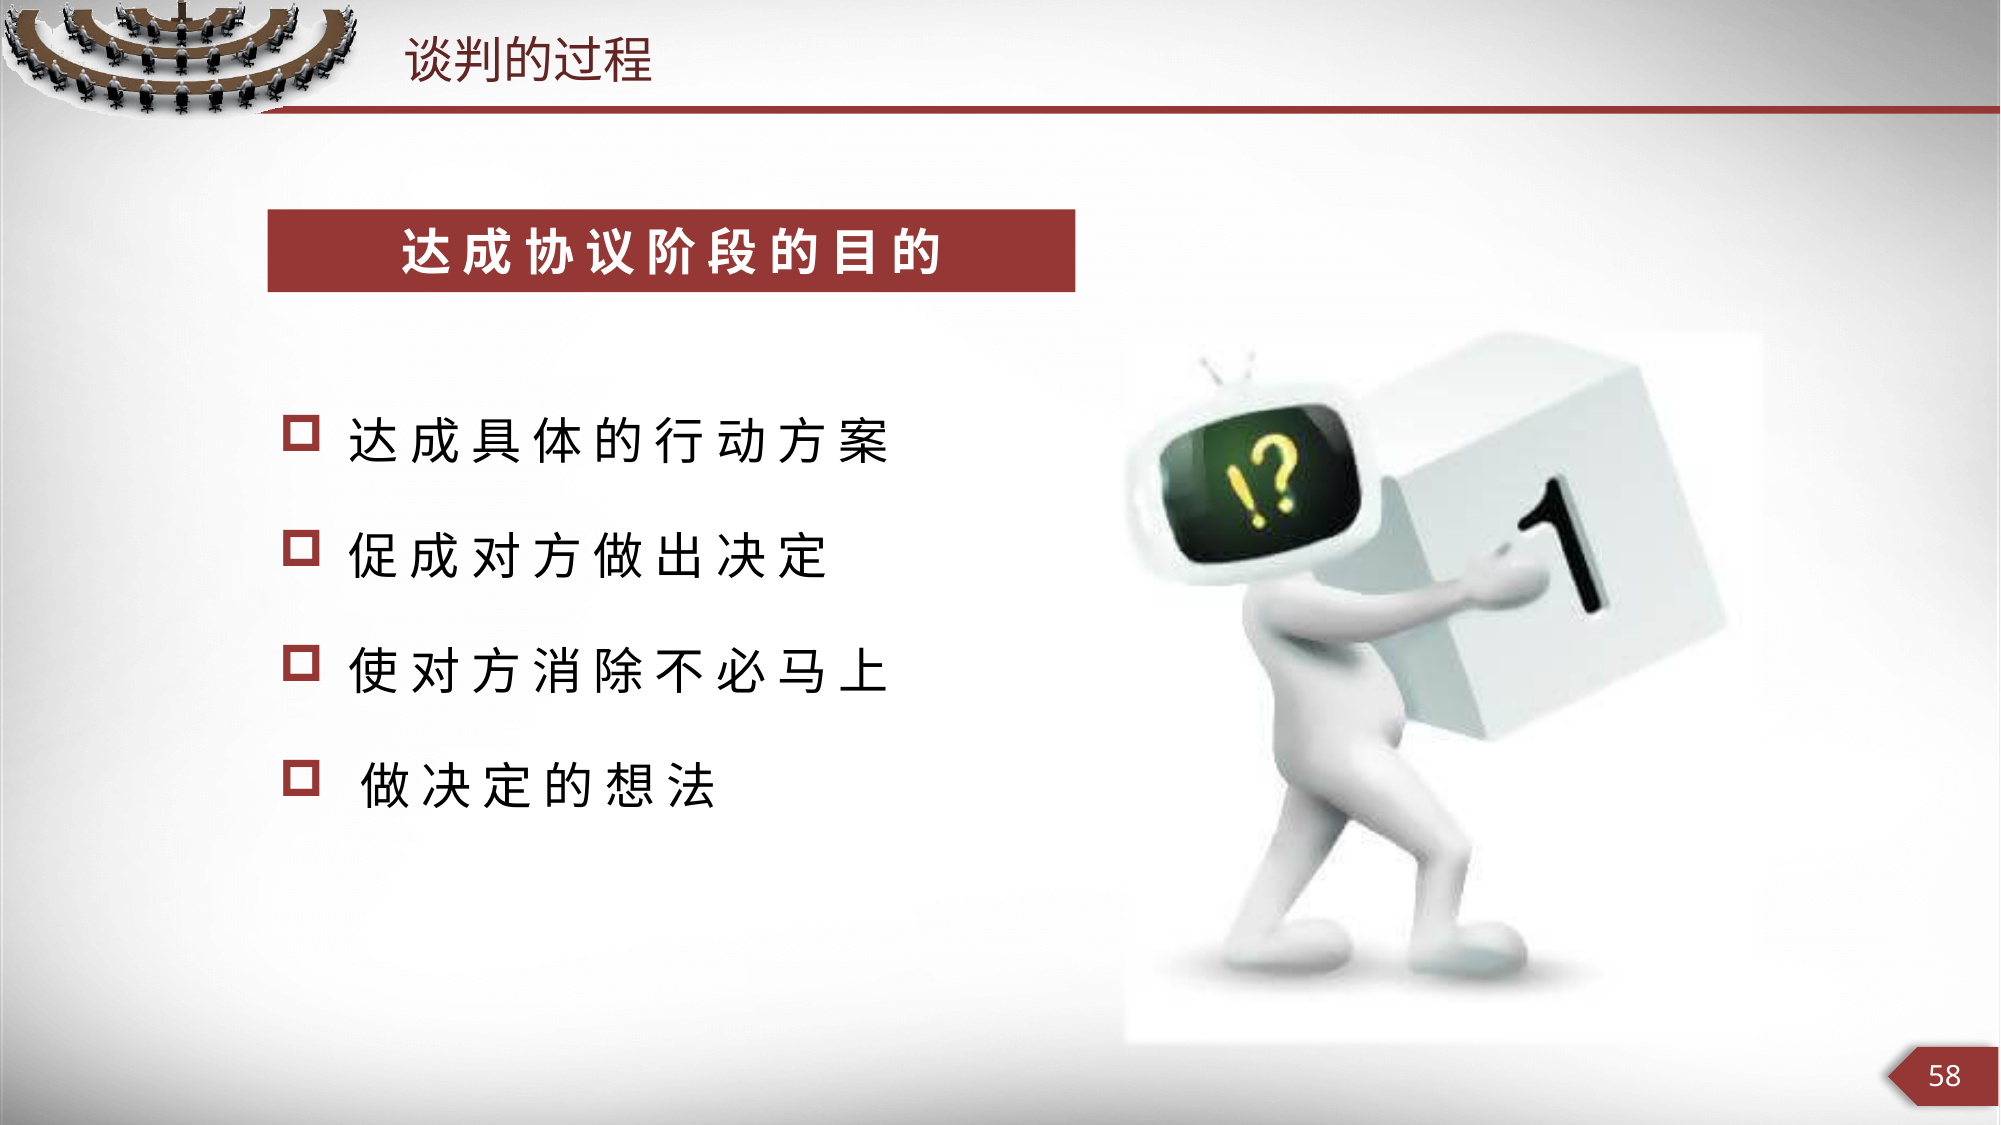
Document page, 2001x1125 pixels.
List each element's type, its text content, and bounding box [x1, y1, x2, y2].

text_box 达 成 协 议 阶 段 的 目 的 [267, 209, 1076, 293]
text_box 达 成 具 体 的 行 动 方 案 促 成 对 方 做 出 决 定 使 对 方 消 除 不 必 马 上 做 决 定 的 想 法 [264, 372, 1074, 822]
slide_number 58 [1889, 1046, 2000, 1107]
list 谈判的过程 [388, 11, 1074, 107]
picture [0, 0, 2001, 1125]
